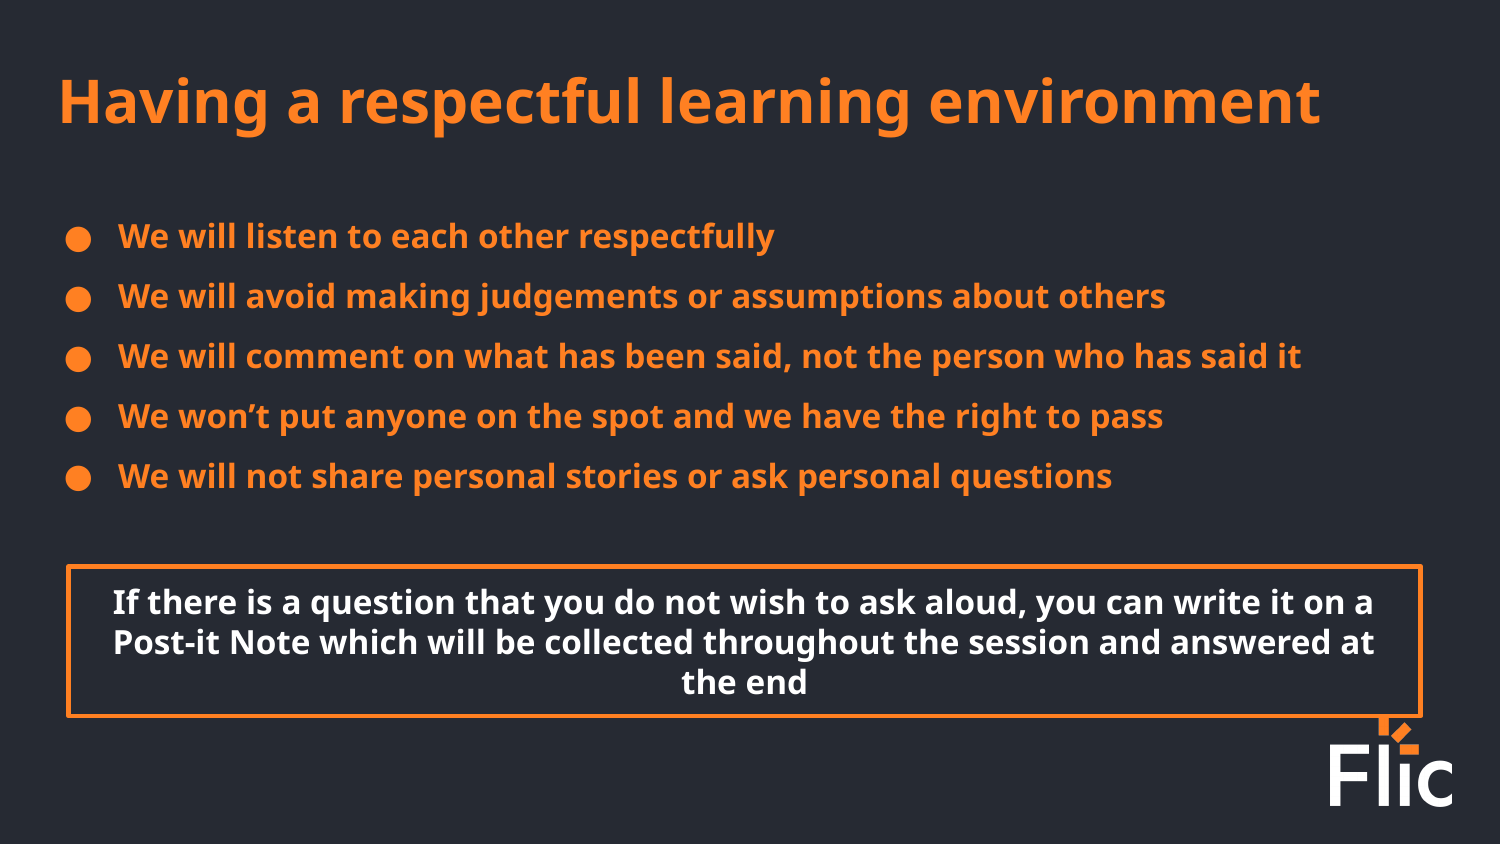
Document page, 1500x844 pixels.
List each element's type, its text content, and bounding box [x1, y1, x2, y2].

text_box We will listen to each other respectfully We will avoid making judgements or assumptions about others We will comment on what has been said, not the person who has said it We won’t put anyone on the spot and we have the right to pass We will not share personal stories or ask personal questions [28, 180, 1454, 511]
picture [1330, 716, 1452, 807]
text_box If there is a question that you do not wish to ask aloud, you can write it on a Post-it Note which will be collected throughout the session and answered at the end [68, 566, 1421, 716]
text_box Having a respectful learning environment [57, 52, 1375, 180]
